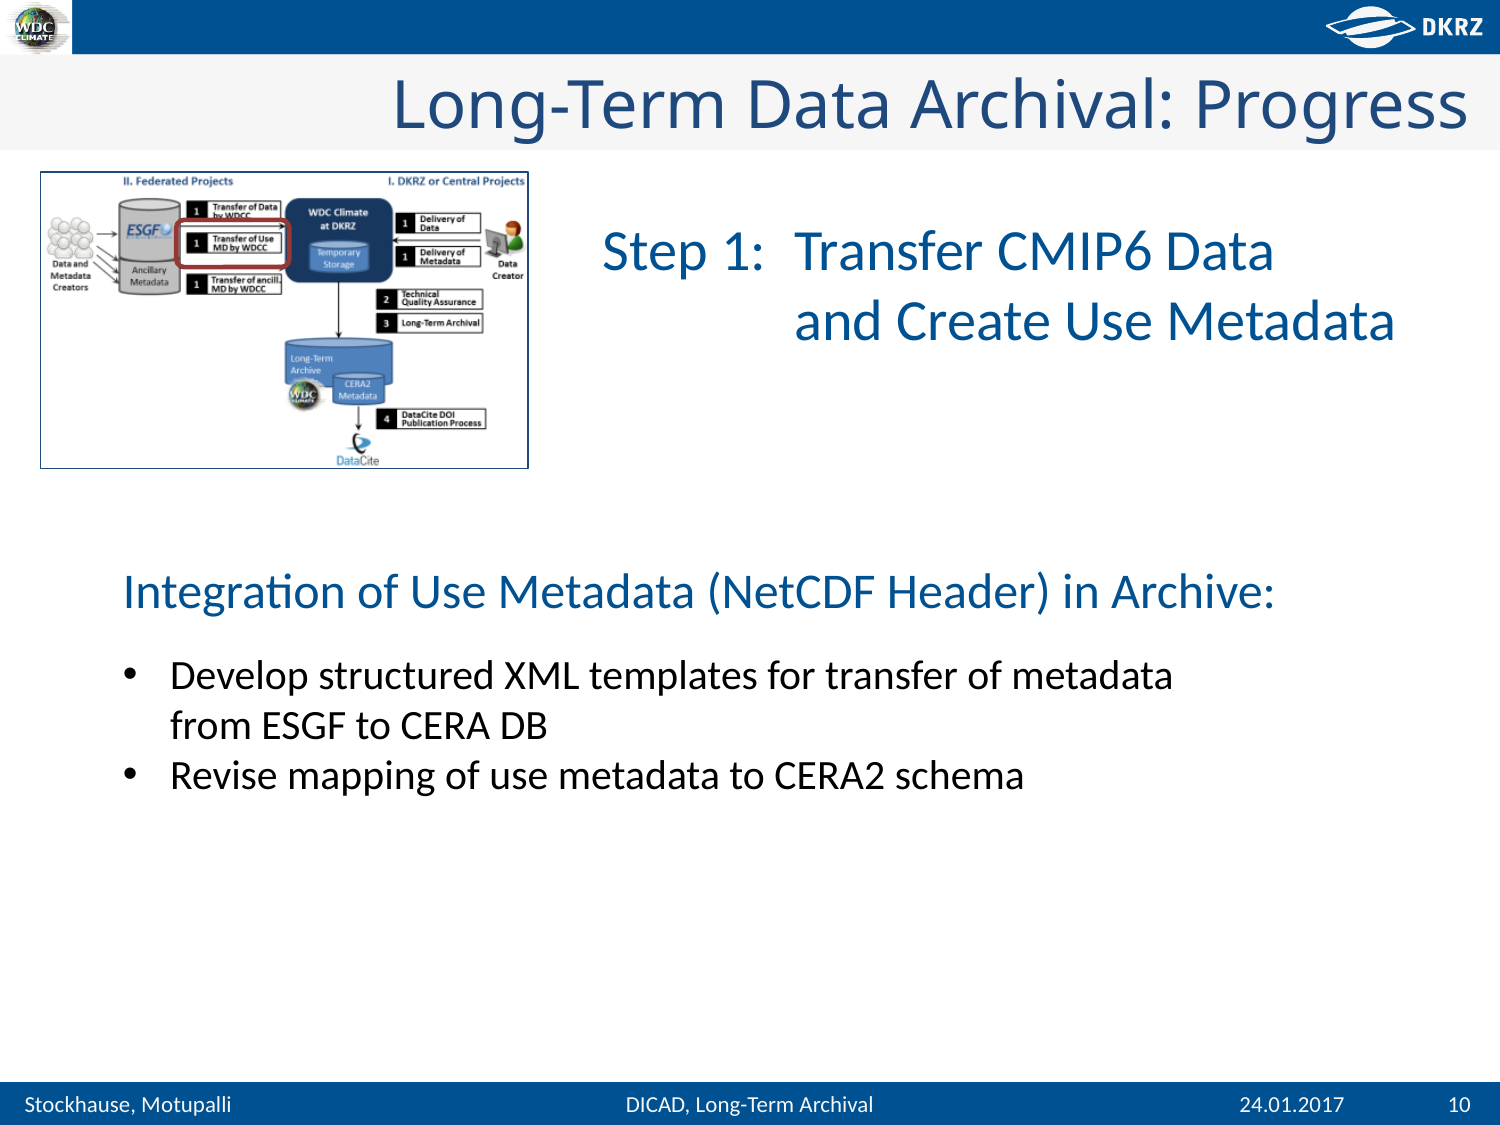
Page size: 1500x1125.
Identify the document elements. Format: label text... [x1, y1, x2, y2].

footer DICAD, Long-Term Archival [335, 1082, 1165, 1125]
title Long-Term Data Archival: Progress [0, 54, 1500, 151]
picture [41, 172, 528, 469]
picture [0, 0, 73, 54]
text_box Step 1: Transfer CMIP6 Data and Create Use Metadata [588, 205, 1412, 360]
slide_number 10 [1376, 1082, 1500, 1125]
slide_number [1187, 1082, 1360, 1125]
text_box Integration of Use Metadata (NetCDF Header) in Archive: Develop structured XML templates for transfer of metadata from ESGF to CERA DB Revise mapping of use metadata to CERA2 schema [108, 550, 1292, 806]
